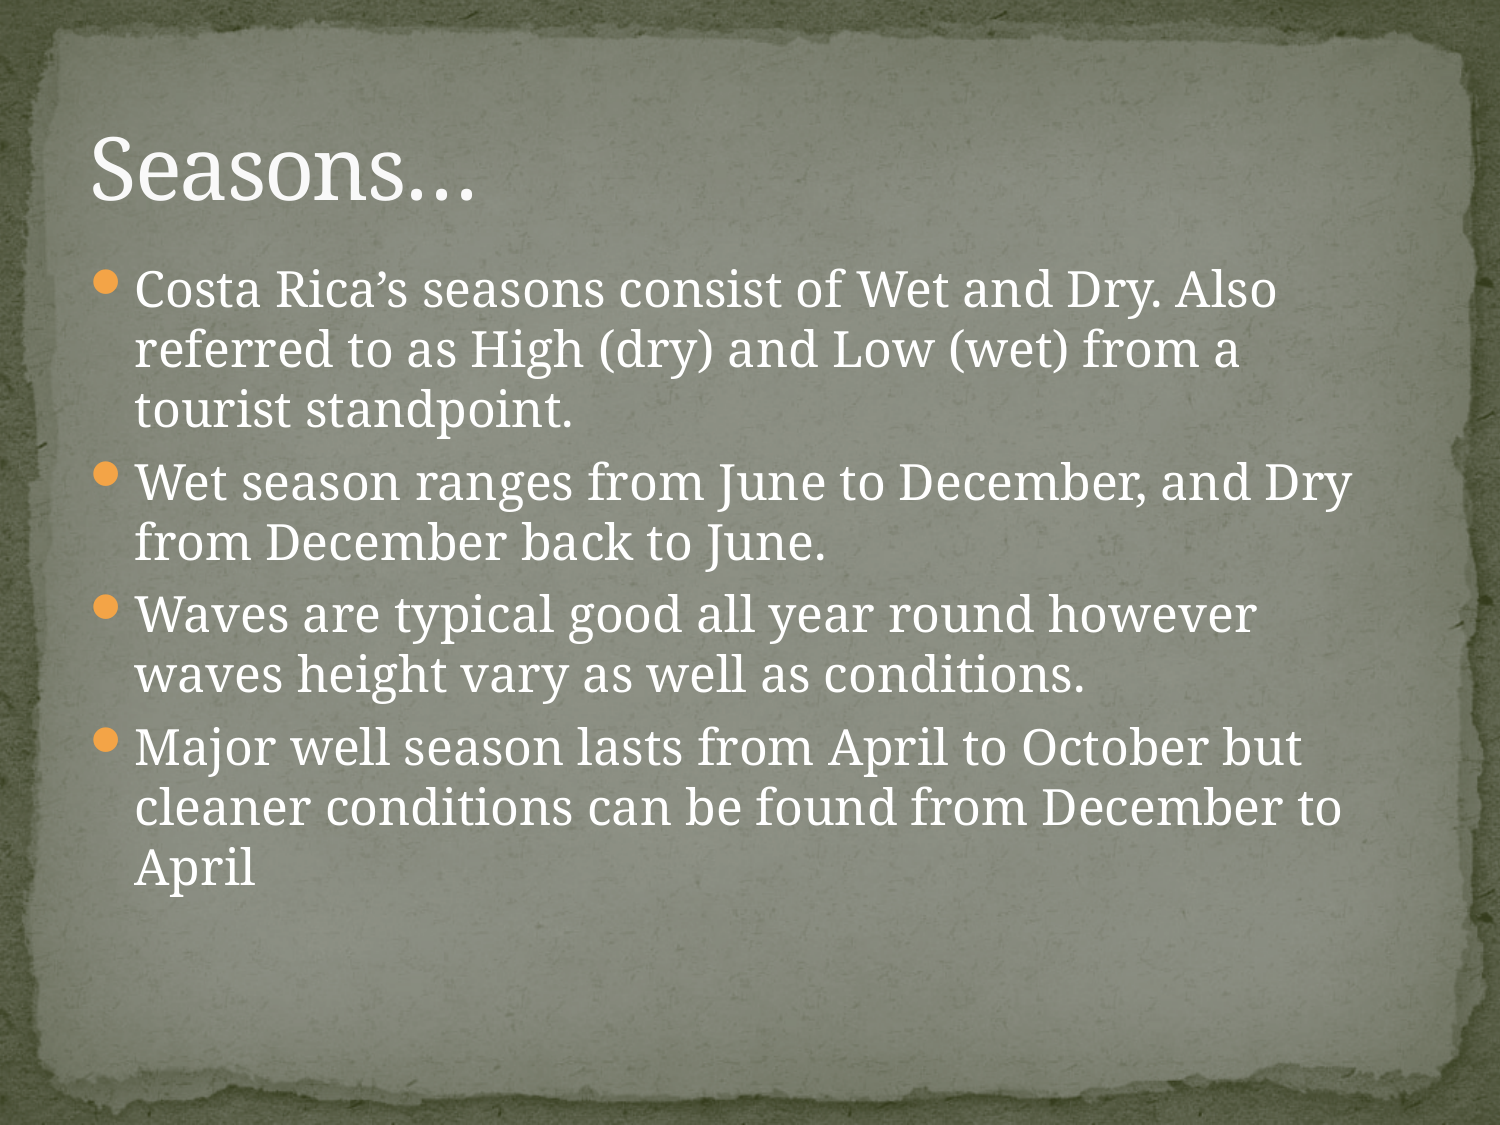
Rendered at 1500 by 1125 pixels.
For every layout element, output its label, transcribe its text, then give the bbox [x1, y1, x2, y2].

list Costa Rica’s seasons consist of Wet and Dry. Also referred to as High (dry) and Low (wet) from a tourist standpoint. Wet season ranges from June to December, and Dry from December back to June. Waves are typical good all year round however waves height vary as well as conditions. Major well season lasts from April to October but cleaner conditions can be found from December to April [75, 249, 1425, 1000]
title Seasons… [74, 24, 1425, 225]
